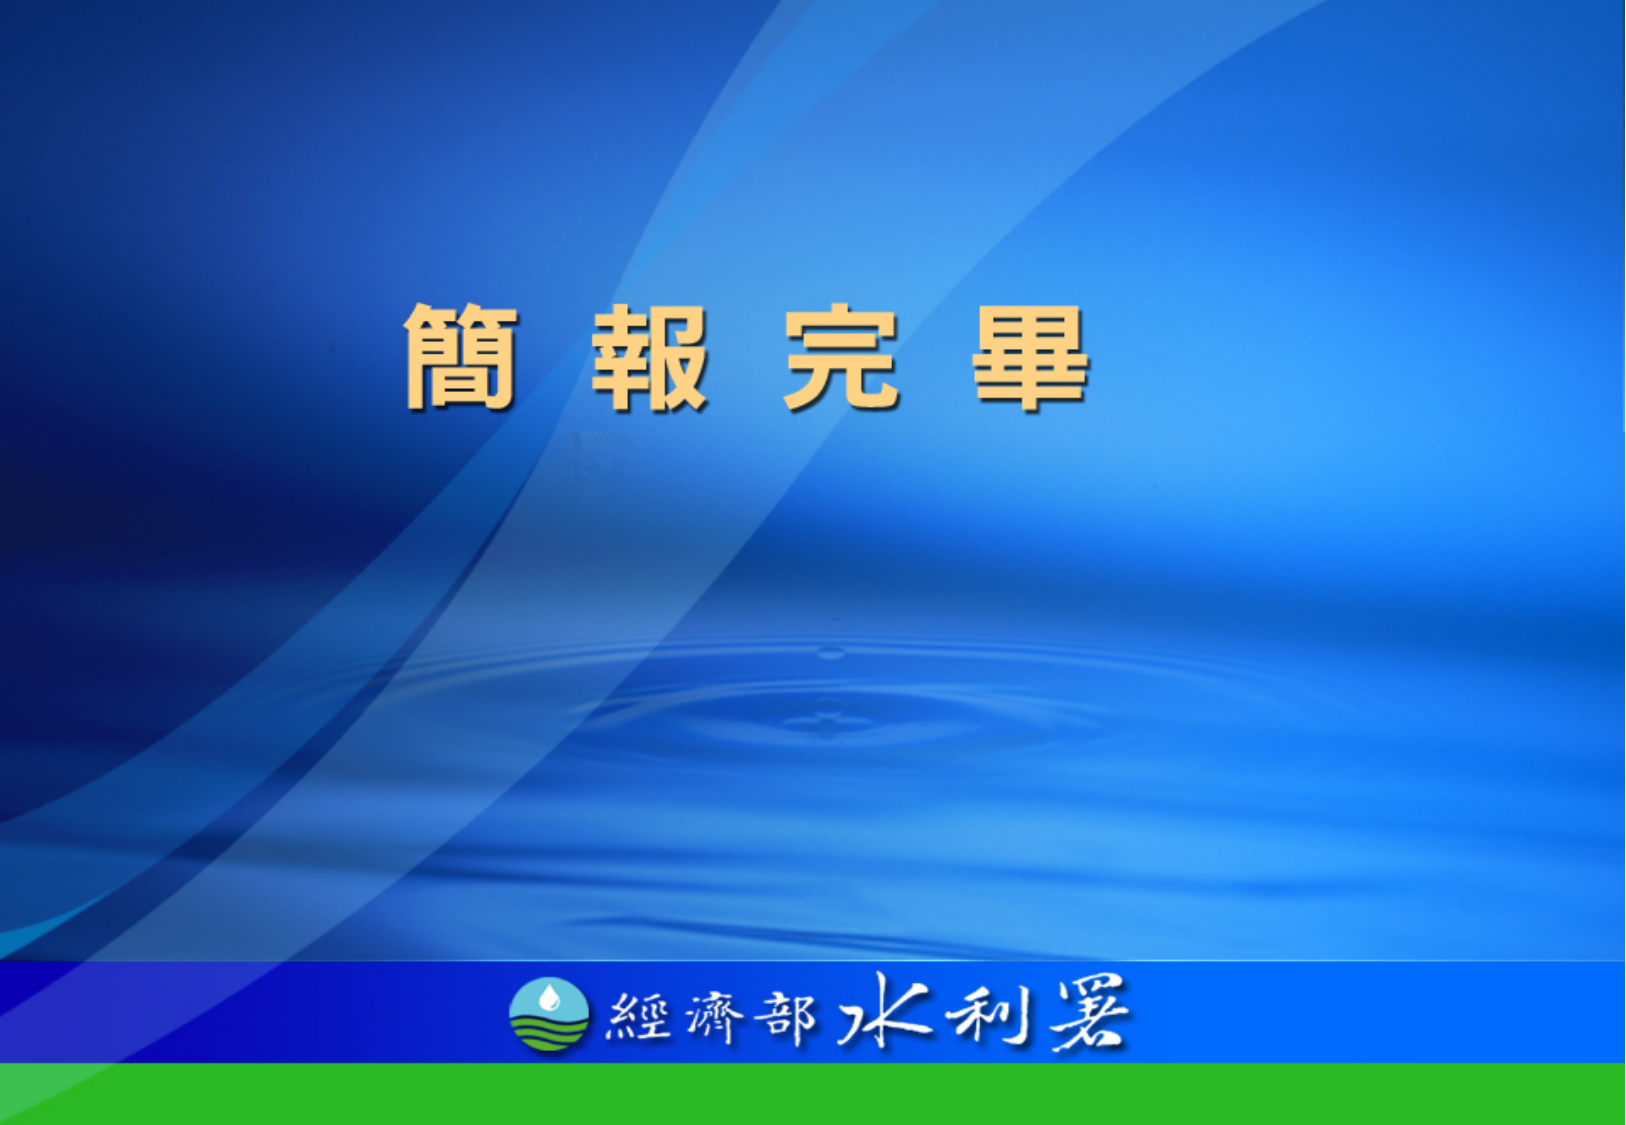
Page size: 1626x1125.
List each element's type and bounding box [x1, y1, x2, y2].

text_box [0, 0, 1625, 1125]
